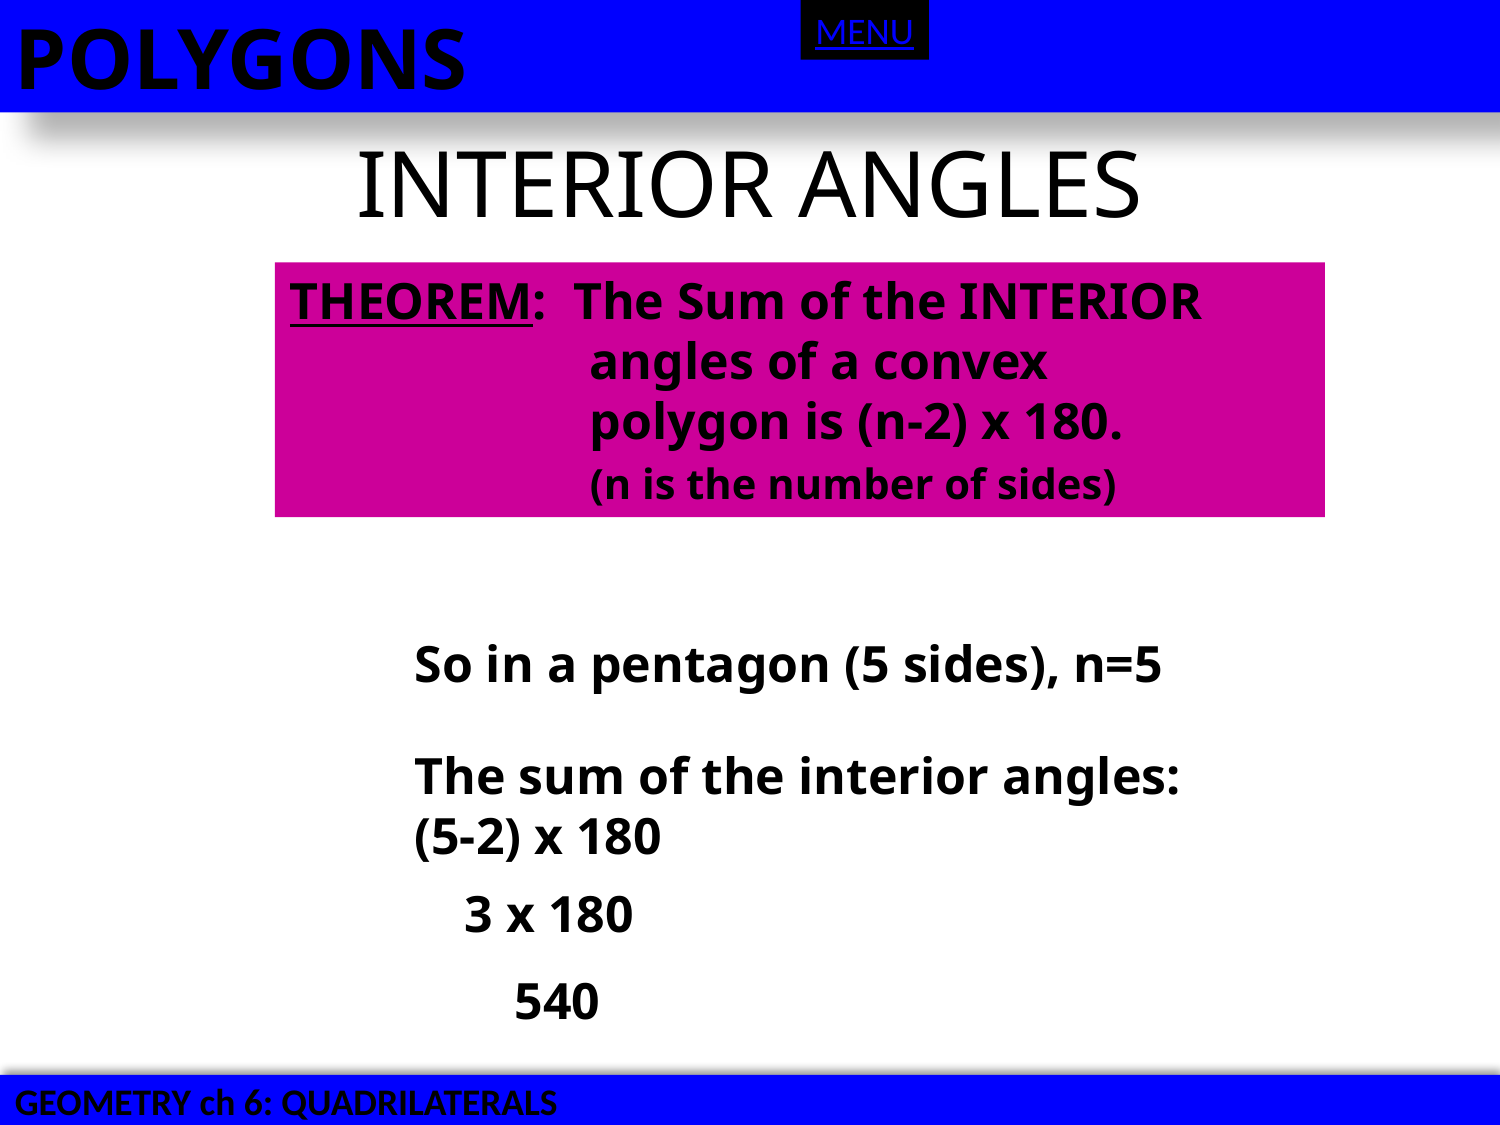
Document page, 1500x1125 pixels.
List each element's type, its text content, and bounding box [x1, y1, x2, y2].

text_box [112, 145, 1388, 152]
text_box 3 x 180 [450, 874, 700, 950]
text_box MENU [800, 0, 929, 60]
text_box THEOREM: The Sum of the INTERIOR angles of a convex polygon is (n-2) x 180. (n is the number of sides) [274, 262, 1325, 518]
text_box 540 [499, 962, 650, 1038]
title INTERIOR ANGLES [112, 160, 1388, 250]
text_box The sum of the interior angles: (5-2) x 180 [399, 737, 1463, 873]
text_box GEOMETRY ch 6: QUADRILATERALS [0, 1073, 1500, 1125]
text_box So in a pentagon (5 sides), n=5 [399, 624, 1463, 700]
text_box POLYGONS [0, 0, 1500, 114]
